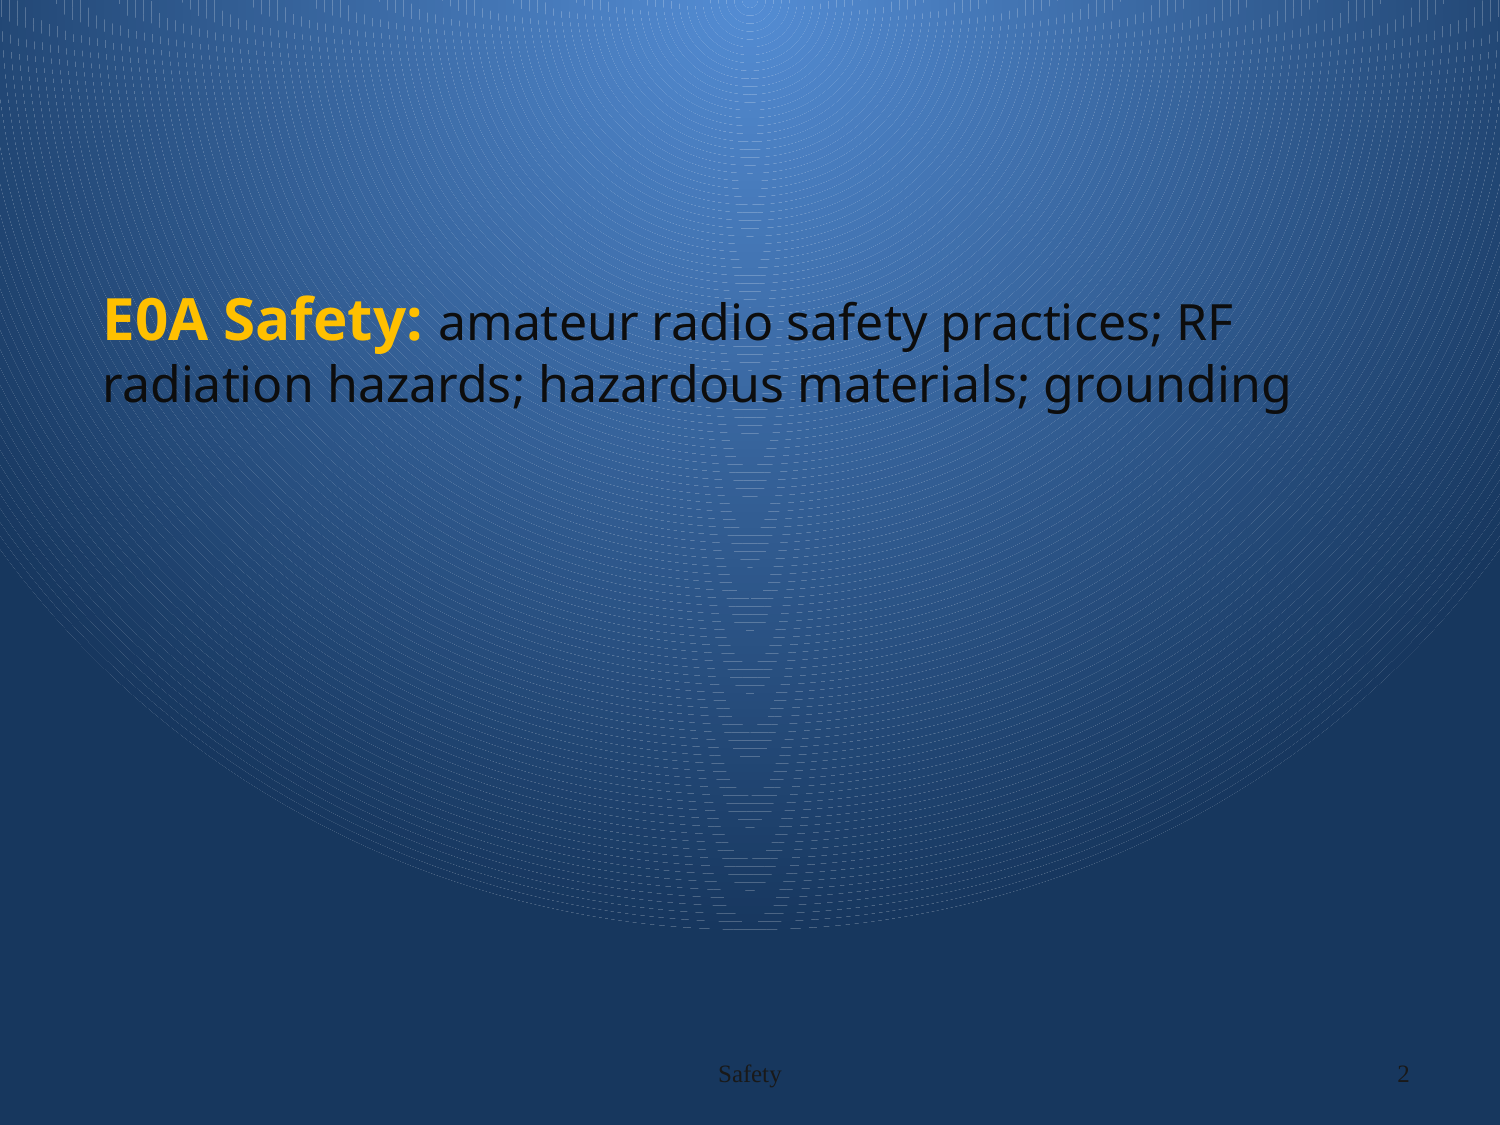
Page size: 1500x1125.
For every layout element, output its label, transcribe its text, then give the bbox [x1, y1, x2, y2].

slide_number 2 [1074, 1042, 1425, 1103]
footer Safety [512, 1042, 988, 1103]
subtitle E0A Safety: amateur radio safety practices; RF radiation hazards; hazardous materials; grounding [87, 275, 1400, 1013]
